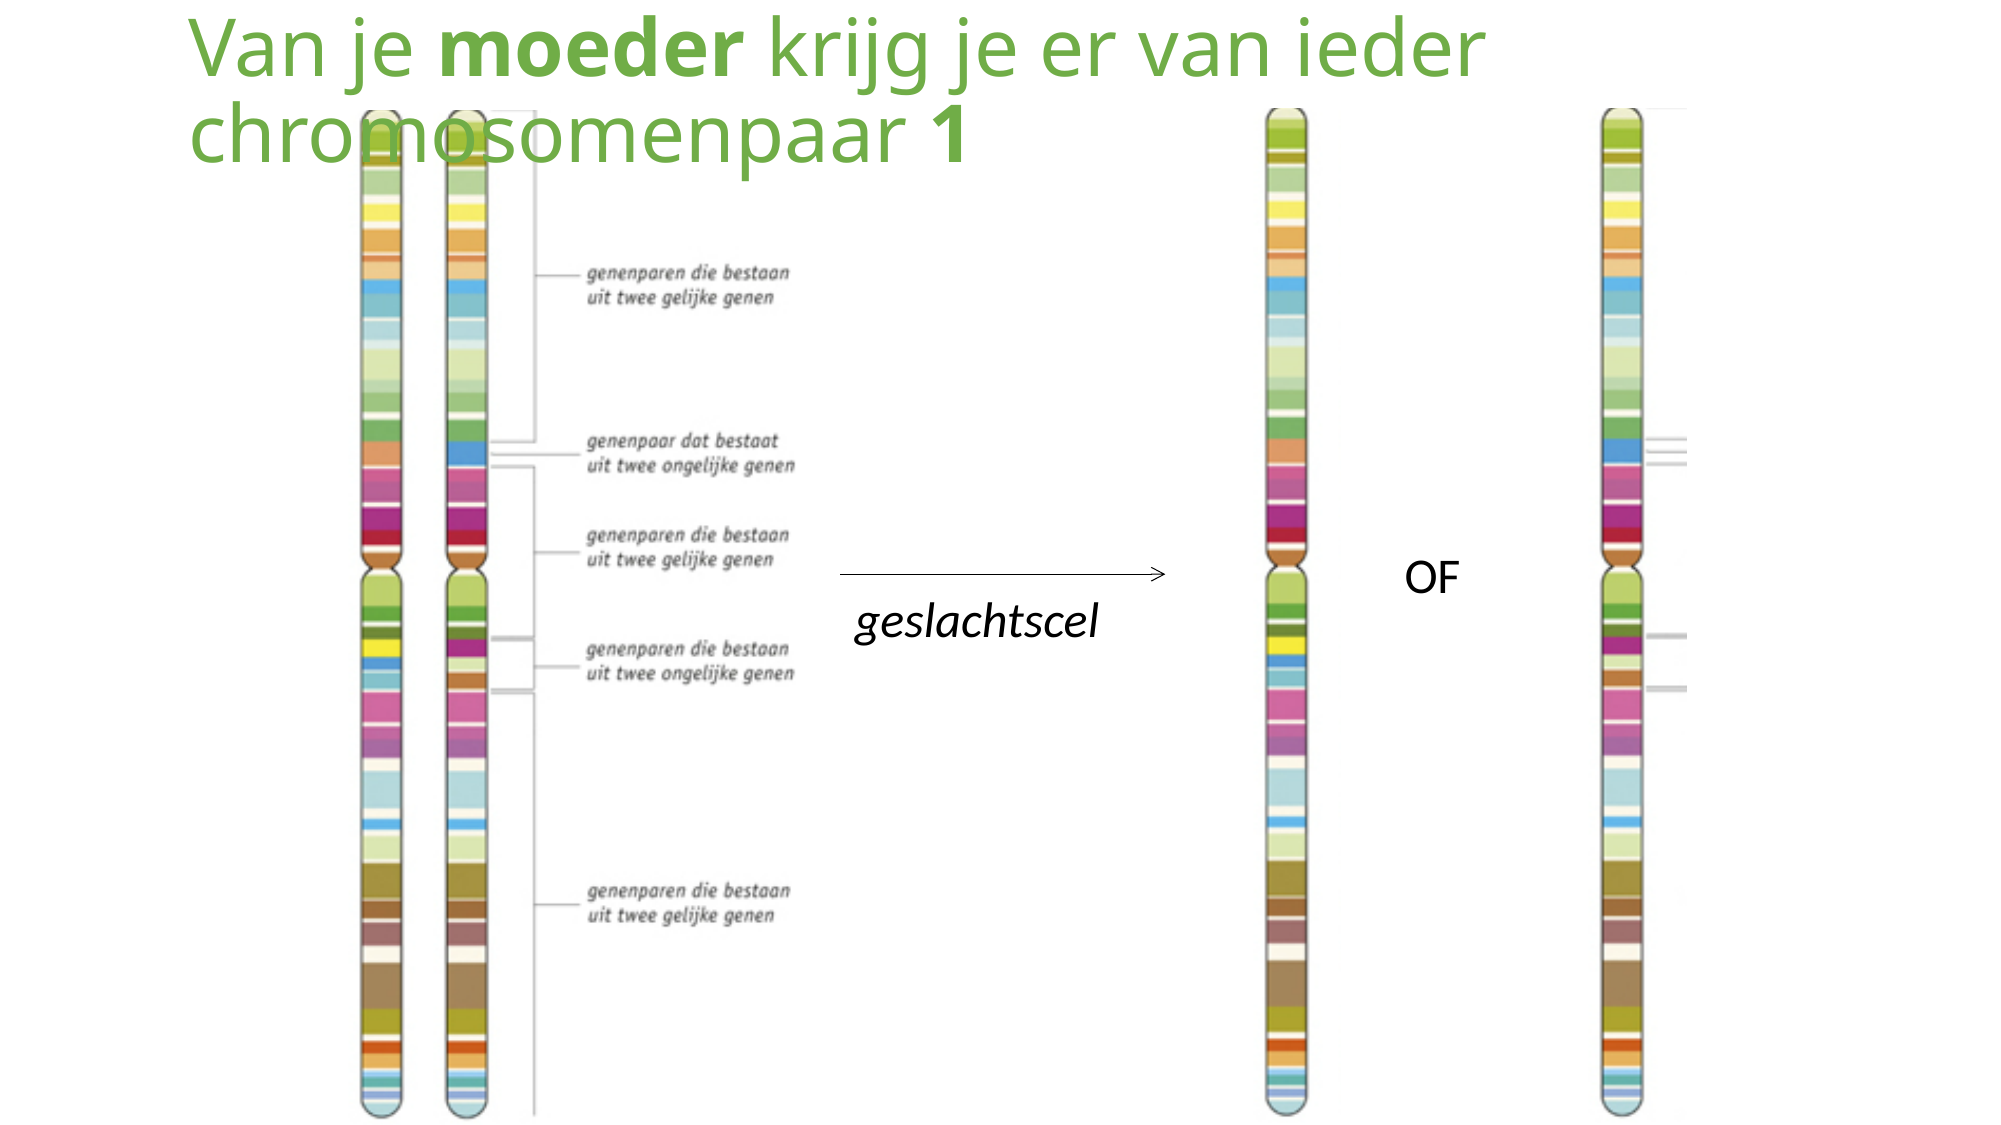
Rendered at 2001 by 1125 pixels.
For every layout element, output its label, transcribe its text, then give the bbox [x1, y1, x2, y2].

picture [1196, 107, 1341, 1123]
text_box geslachtscel [873, 579, 1115, 655]
text_box OF [1389, 536, 1520, 612]
picture [291, 110, 873, 1125]
picture [1578, 107, 1687, 1123]
title Van je moeder krijg je er van ieder chromosomenpaar 1 [173, 0, 1599, 188]
